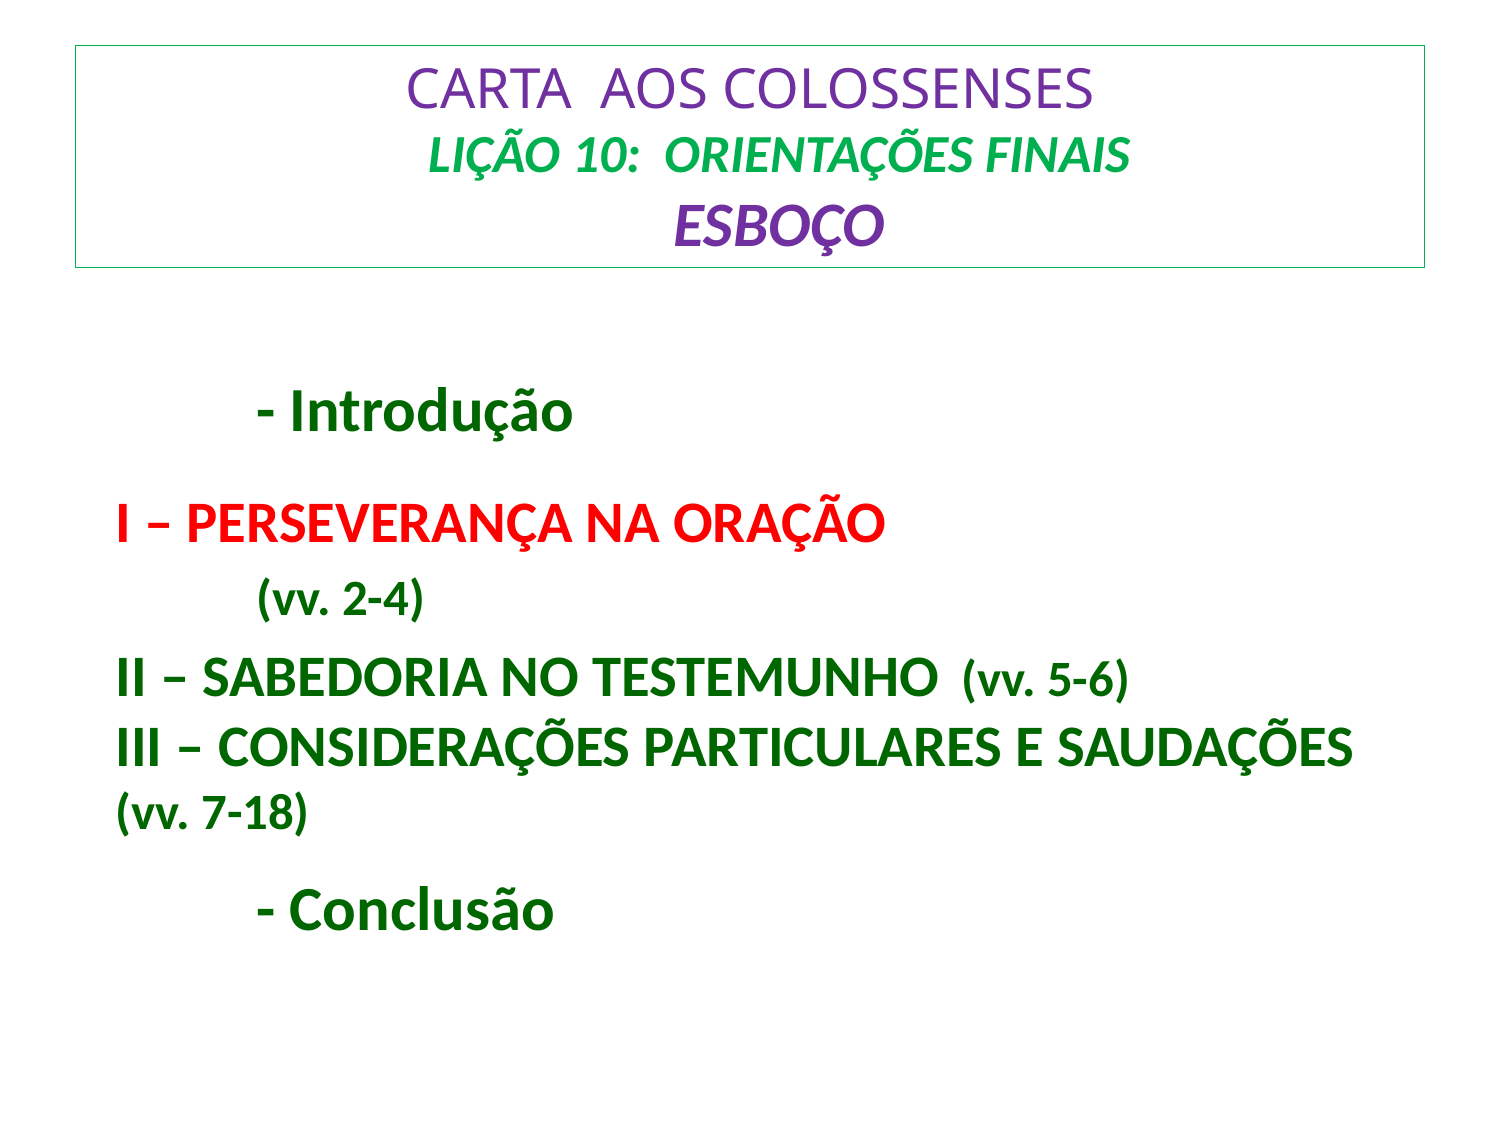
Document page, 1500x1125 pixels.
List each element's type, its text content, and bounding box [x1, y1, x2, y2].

list - Introdução I – PERSEVERANÇA NA ORAÇÃO (vv. 2-4) II – SABEDORIA NO TESTEMUNHO (vv. 5-6) III – CONSIDERAÇÕES PARTICULARES E SAUDAÇÕES (vv. 7-18) - Conclusão [100, 314, 1424, 975]
title CARTA AOS COLOSSENSES LIÇÃO 10: ORIENTAÇÕES FINAIS ESBOÇO [75, 45, 1425, 268]
